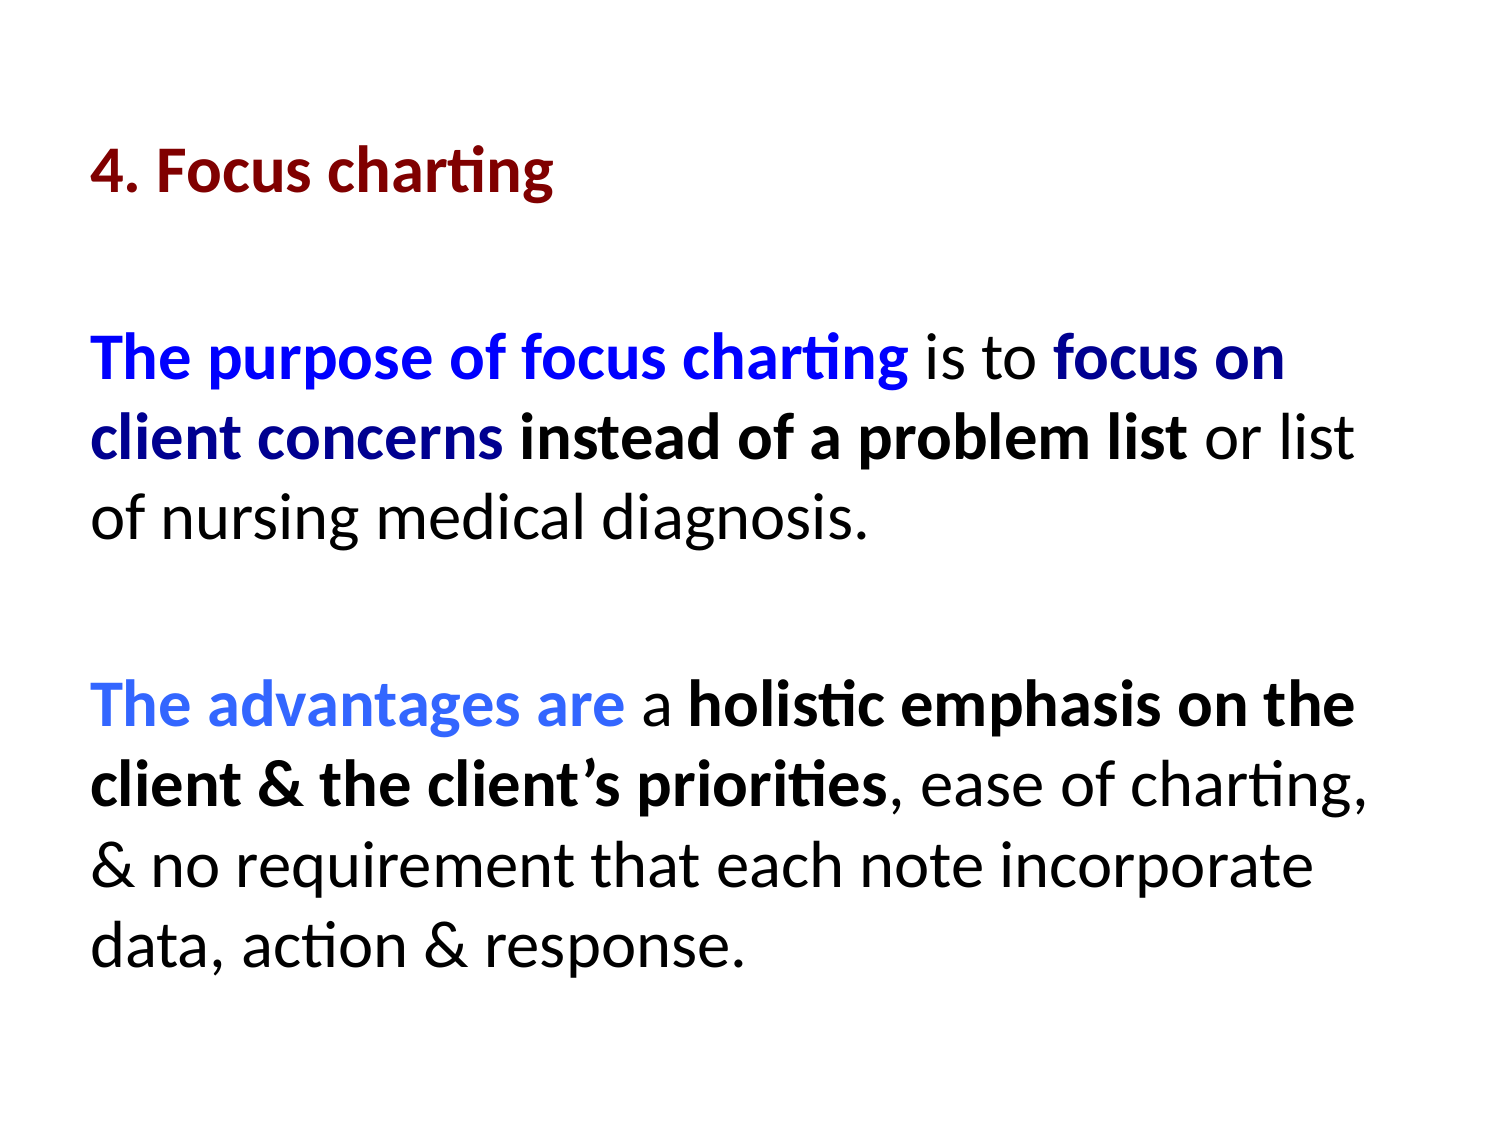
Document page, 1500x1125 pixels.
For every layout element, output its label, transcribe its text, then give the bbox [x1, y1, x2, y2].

list 4. Focus charting The purpose of focus charting is to focus on client concerns instead of a problem list or list of nursing medical diagnosis. The advantages are a holistic emphasis on the client & the client’s priorities, ease of charting, & no requirement that each note incorporate data, action & response. [75, 118, 1425, 1005]
